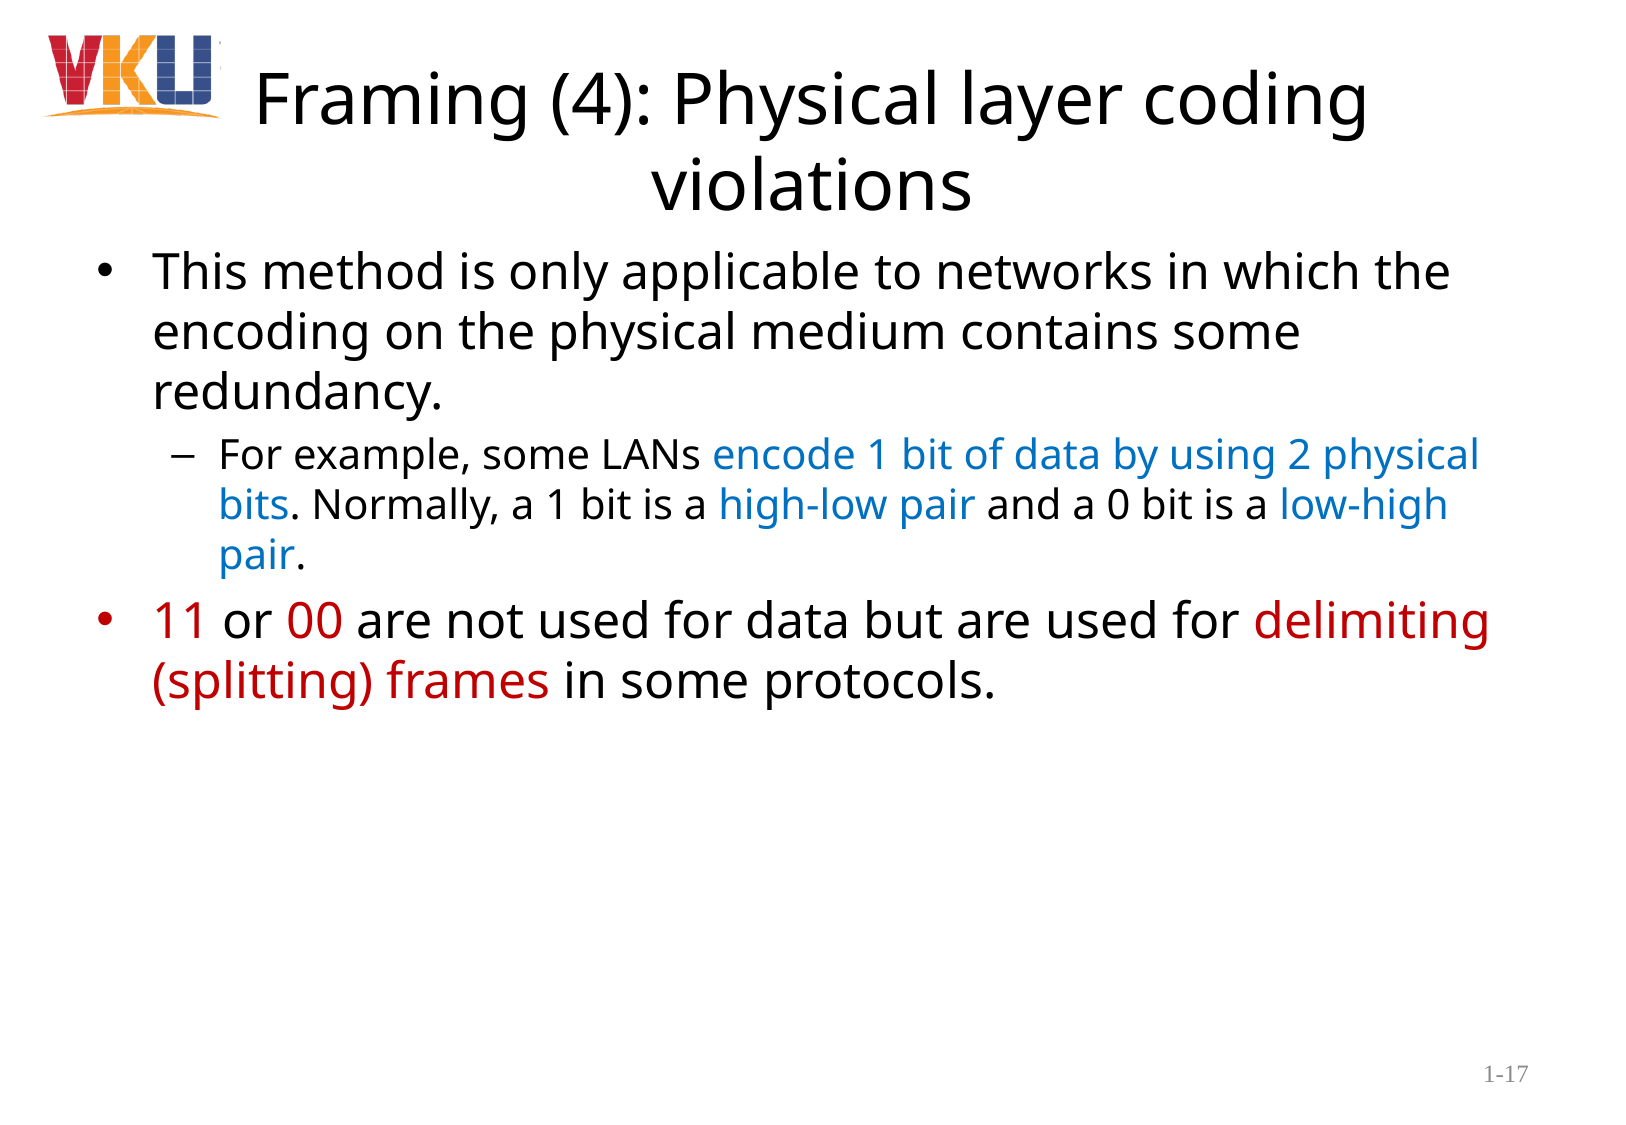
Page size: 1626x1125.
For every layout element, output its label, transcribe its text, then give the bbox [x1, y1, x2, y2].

slide_number 1-17 [1164, 1042, 1544, 1103]
picture [32, 21, 228, 129]
title Framing (4): Physical layer coding violations [81, 45, 1544, 232]
list This method is only applicable to networks in which the encoding on the physical medium contains some redundancy. For example, some LANs encode 1 bit of data by using 2 physical bits. Normally, a 1 bit is a high-low pair and a 0 bit is a low-high pair. 11 or 00 are not used for data but are used for delimiting (splitting) frames in some protocols. [81, 232, 1544, 1038]
